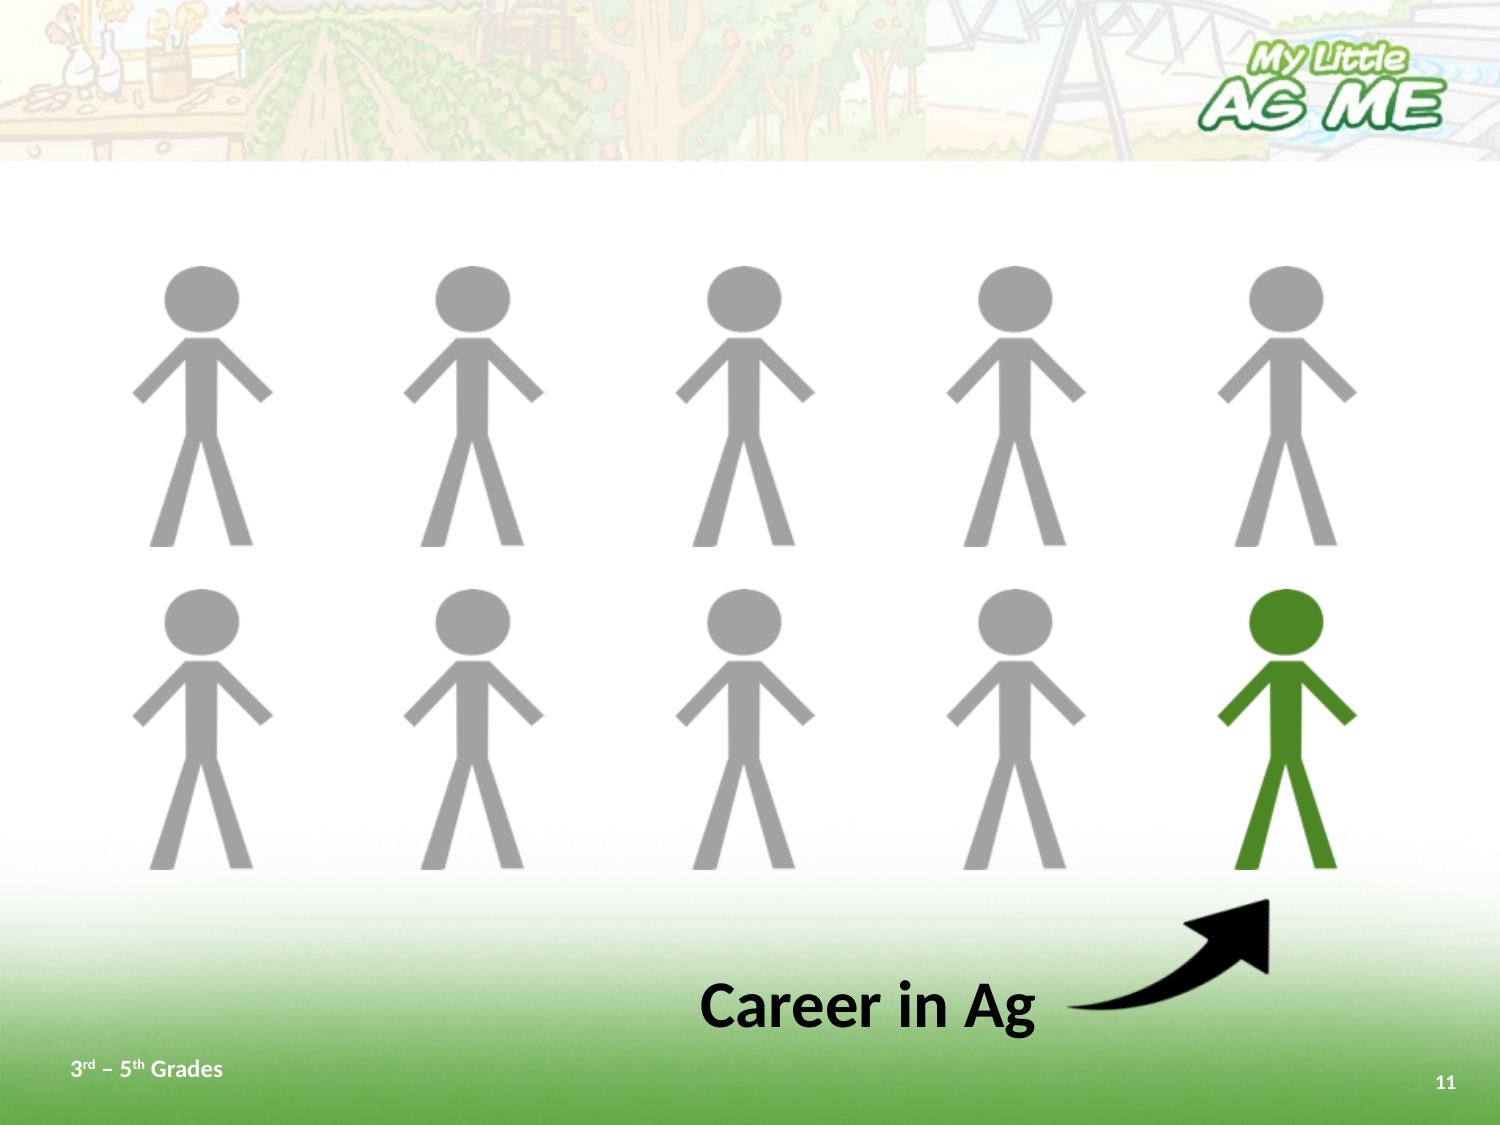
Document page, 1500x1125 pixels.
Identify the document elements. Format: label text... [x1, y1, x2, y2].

text_box Career in Ag [685, 953, 1053, 1049]
picture [0, 0, 1500, 1125]
